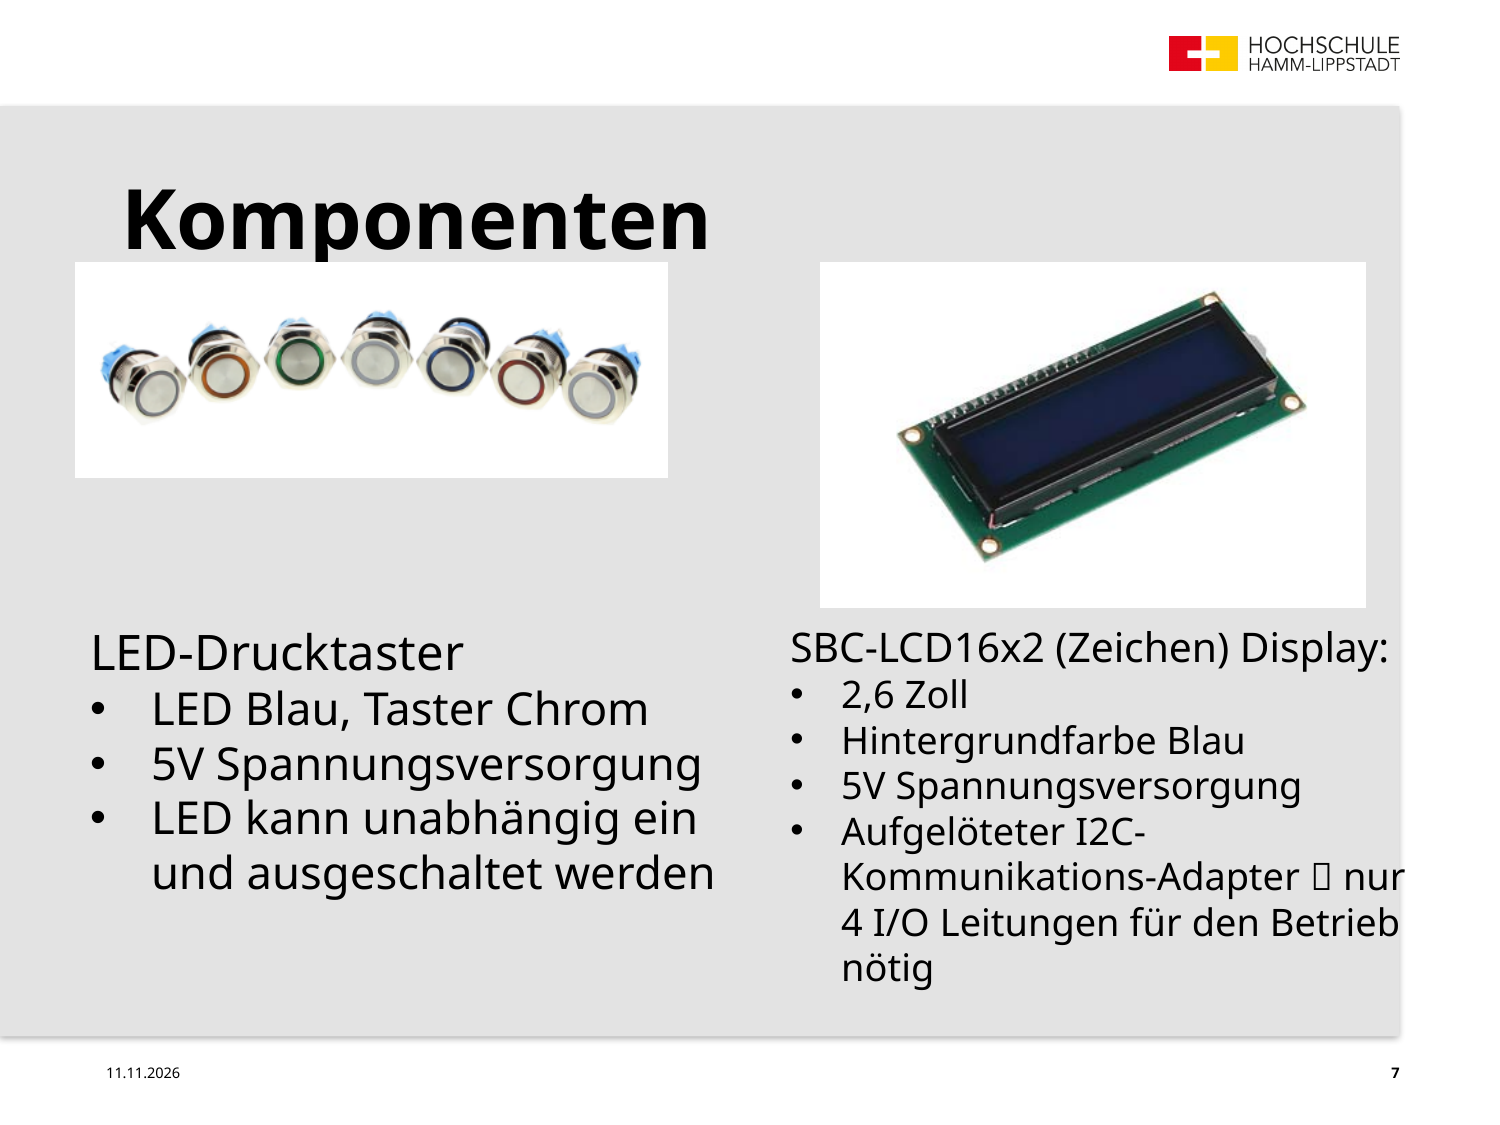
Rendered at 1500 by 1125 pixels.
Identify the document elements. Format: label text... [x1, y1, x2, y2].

picture [820, 262, 1366, 609]
picture [1169, 36, 1400, 71]
picture [74, 262, 669, 478]
title Komponenten [106, 122, 1366, 310]
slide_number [106, 1065, 457, 1084]
list SBC-LCD16x2 (Zeichen) Display: 2,6 Zoll Hintergrundfarbe Blau 5V Spannungsversorgung Aufgelöteter I2C-Kommunikations-Adapter  nur 4 I/O Leitungen für den Betrieb nötig [775, 614, 1425, 1005]
list LED-Drucktaster LED Blau, Taster Chrom 5V Spannungsversorgung LED kann unabhängig ein und ausgeschaltet werden [75, 614, 738, 1005]
slide_number 7 [1049, 1065, 1400, 1084]
